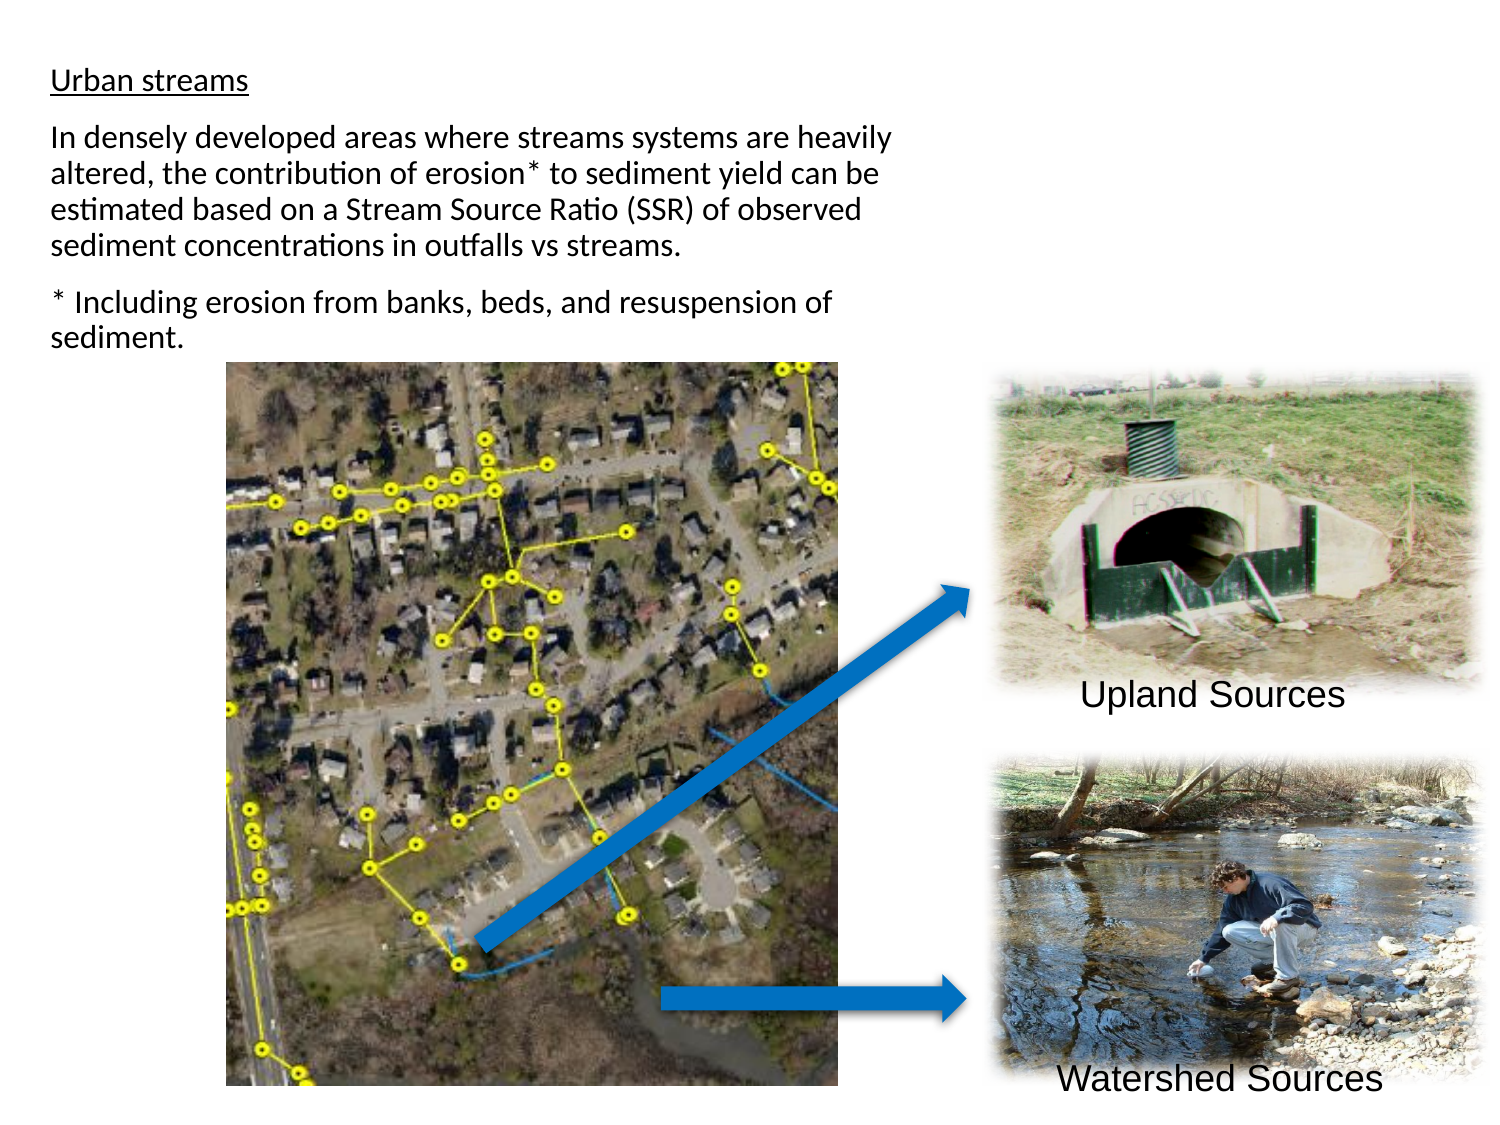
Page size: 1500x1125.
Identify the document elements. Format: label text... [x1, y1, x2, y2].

list Urban streams In densely developed areas where streams systems are heavily altered, the contribution of erosion* to sediment yield can be estimated based on a Stream Source Ratio (SSR) of observed sediment concentrations in outfalls vs streams. * Including erosion from banks, beds, and resuspension of sediment. [35, 55, 911, 363]
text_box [226, 362, 1491, 1108]
